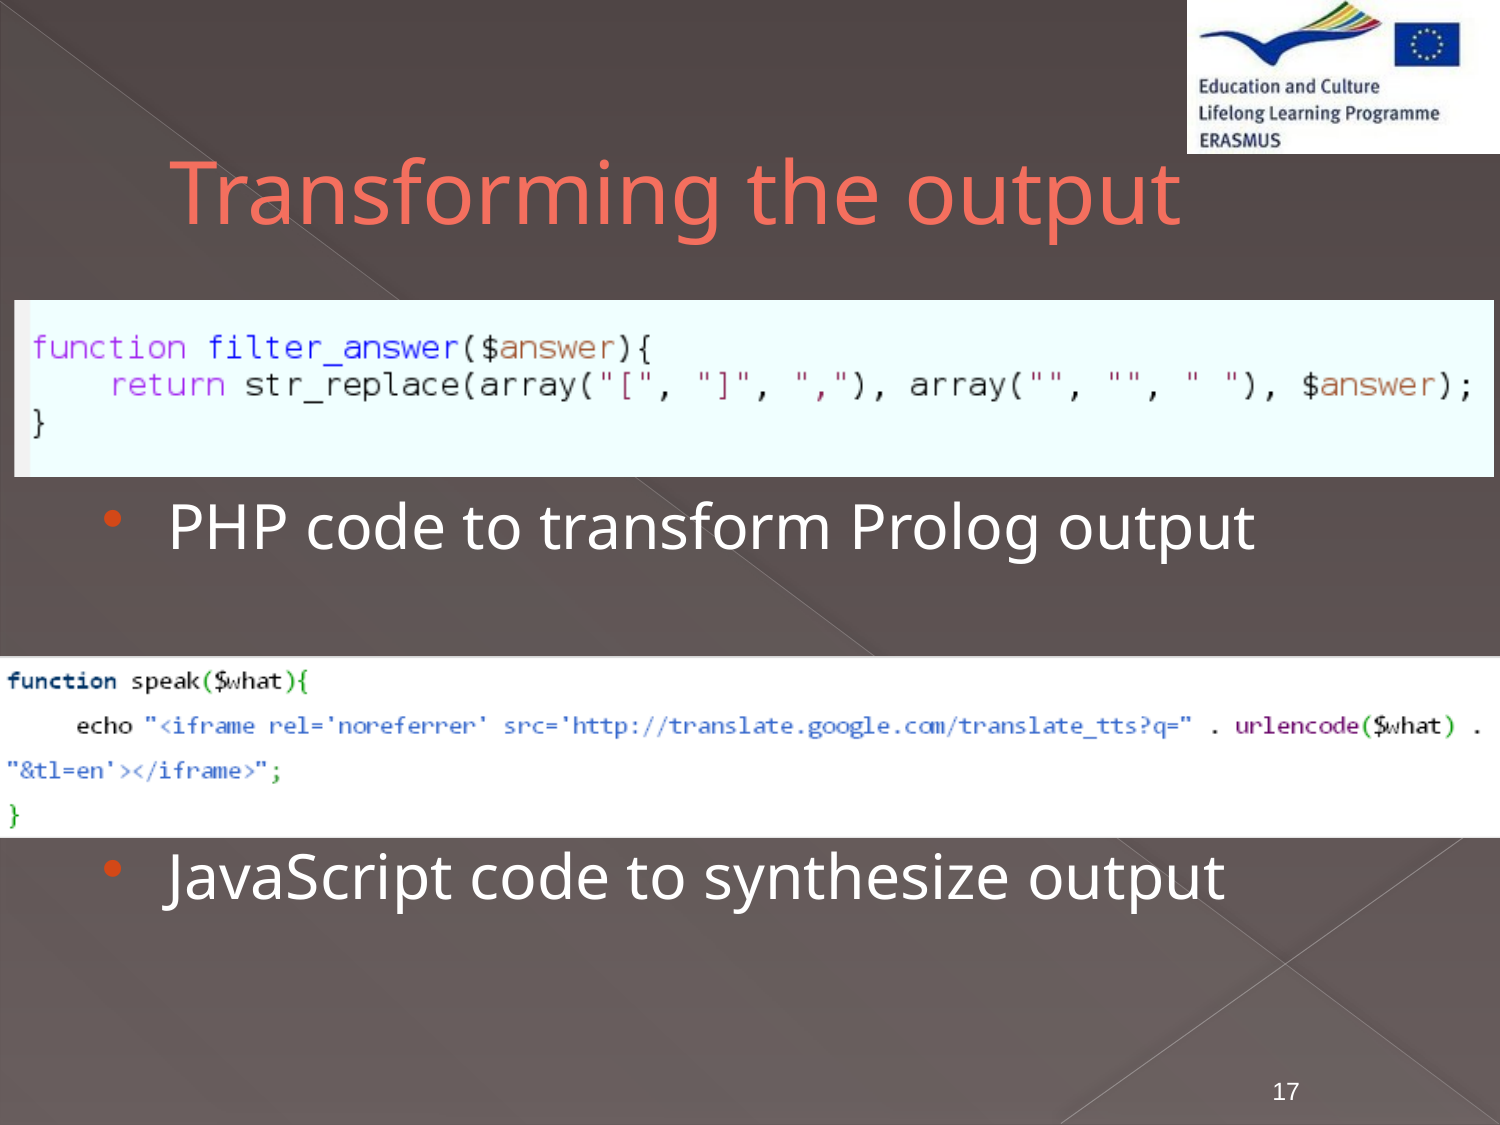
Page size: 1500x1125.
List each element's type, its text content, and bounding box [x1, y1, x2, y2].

picture [14, 300, 1495, 477]
slide_number 17 [1245, 1063, 1328, 1113]
list PHP code to transform Prolog output JavaScript code to synthesize output [79, 839, 1429, 1055]
picture [0, 655, 1500, 838]
picture [1187, 0, 1500, 154]
list PHP code to transform Prolog output JavaScript code to synthesize output [79, 477, 1429, 643]
title Transforming the output [75, 75, 1425, 287]
